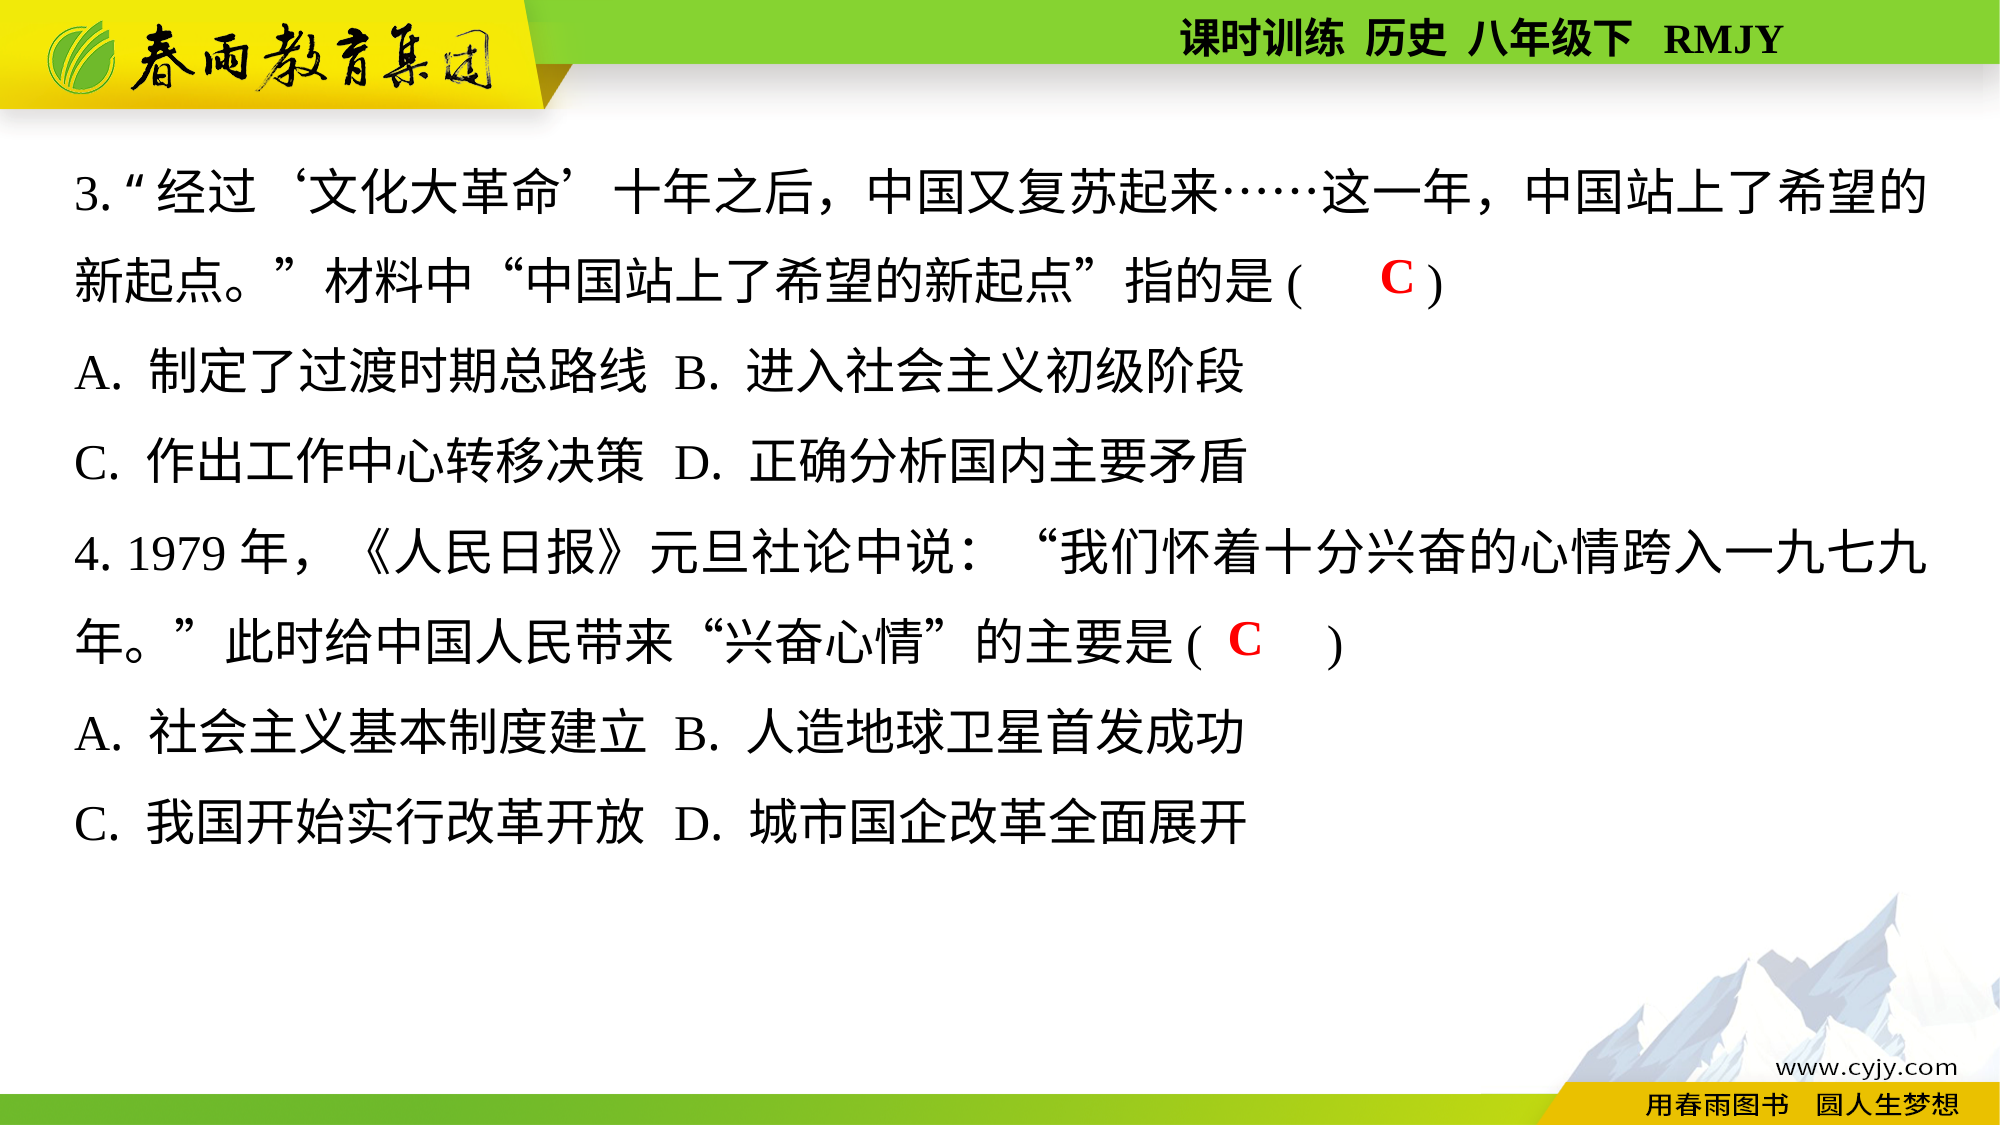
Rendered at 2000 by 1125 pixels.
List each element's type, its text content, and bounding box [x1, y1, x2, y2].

text_box C [1212, 597, 1279, 673]
list 3. “经过‘文化大革命’十年之后，中国又复苏起来……这一年，中国站上了希望的新起点。”材料中“中国站上了希望的新起点”指的是( ) A. 制定了过渡时期总路线 B. 进入社会主义初级阶段 C. 作出工作中心转移决策 D. 正确分析国内主要矛盾 4. 1979年，《人民日报》元旦社论中说：“我们怀着十分兴奋的心情跨入一九七九年。”此时给中国人民带来“兴奋心情”的主要是( ) A. 社会主义基本制度建立 B. 人造地球卫星首发成功 C. 我国开始实行改革开放 D. 城市国企改革全面展开 [59, 122, 1944, 865]
picture [0, 0, 2000, 1125]
text_box C [1364, 236, 1431, 311]
